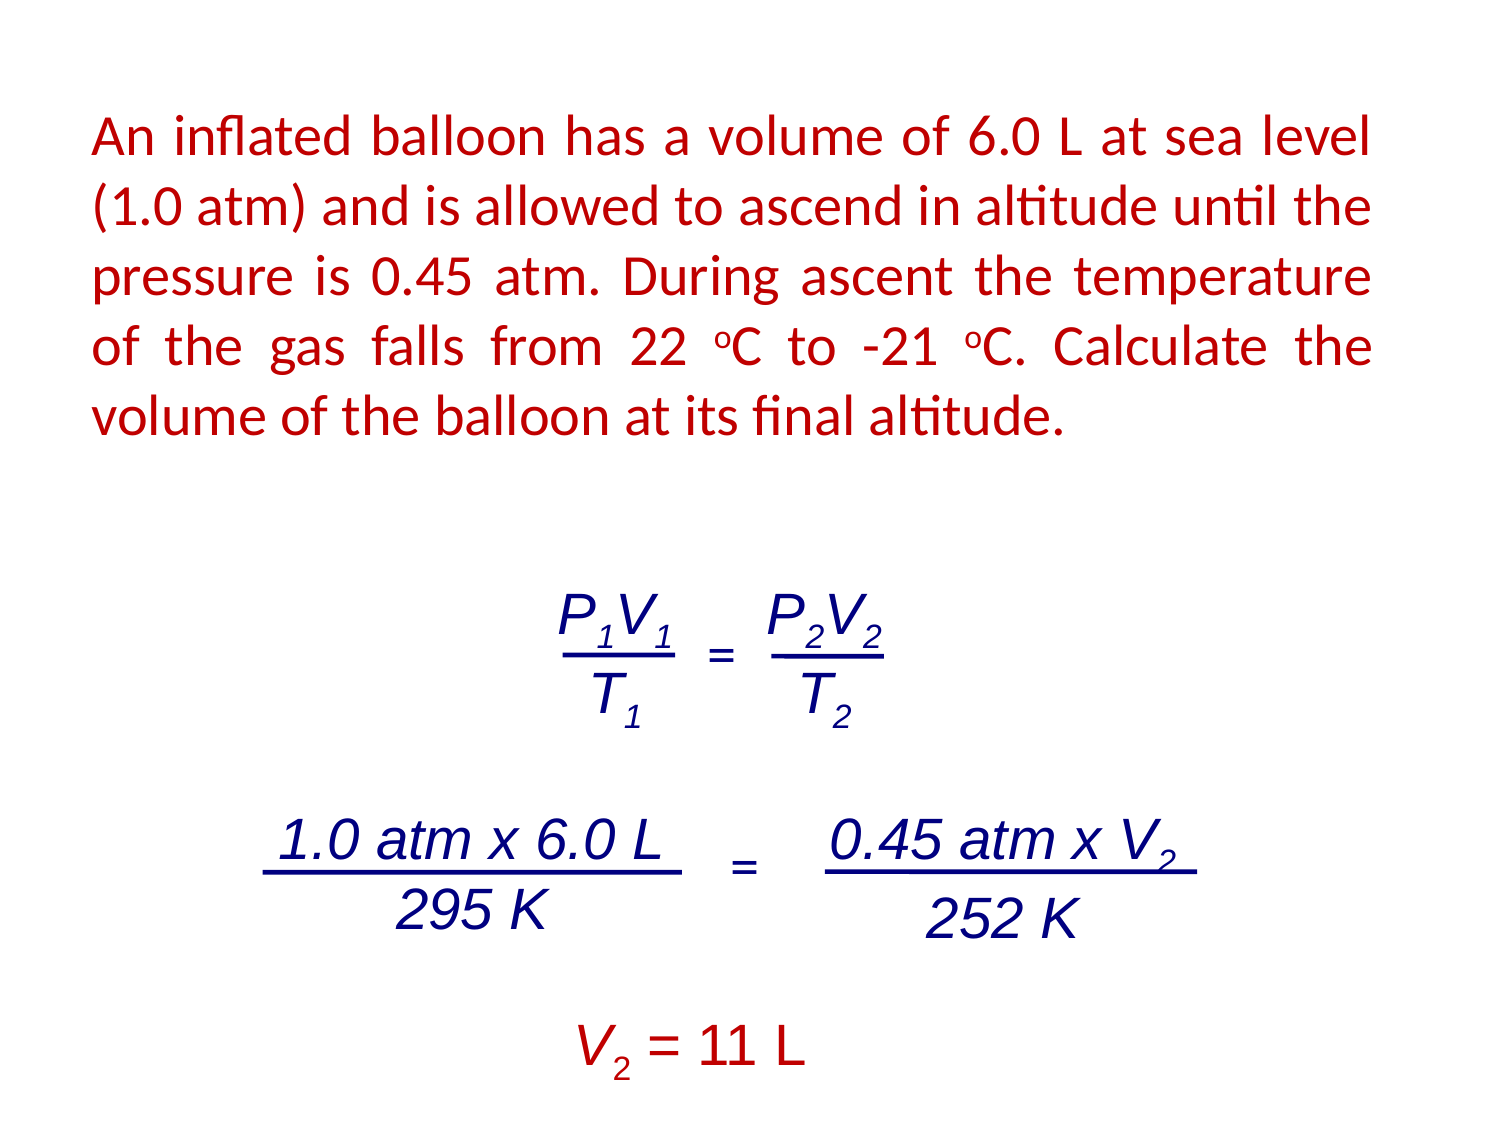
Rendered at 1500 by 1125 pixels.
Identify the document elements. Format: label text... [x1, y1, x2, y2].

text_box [811, 793, 1198, 951]
text_box An inflated balloon has a volume of 6.0 L at sea level (1.0 atm) and is allowed to ascend in altitude until the pressure is 0.45 atm. During ascent the temperature of the gas falls from 22 oC to -21 oC. Calculate the volume of the balloon at its final altitude. V2 = 11 L [76, 89, 1388, 1095]
text_box = [702, 820, 798, 906]
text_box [539, 568, 692, 726]
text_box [261, 793, 683, 951]
text_box = [697, 609, 742, 694]
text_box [748, 568, 901, 726]
